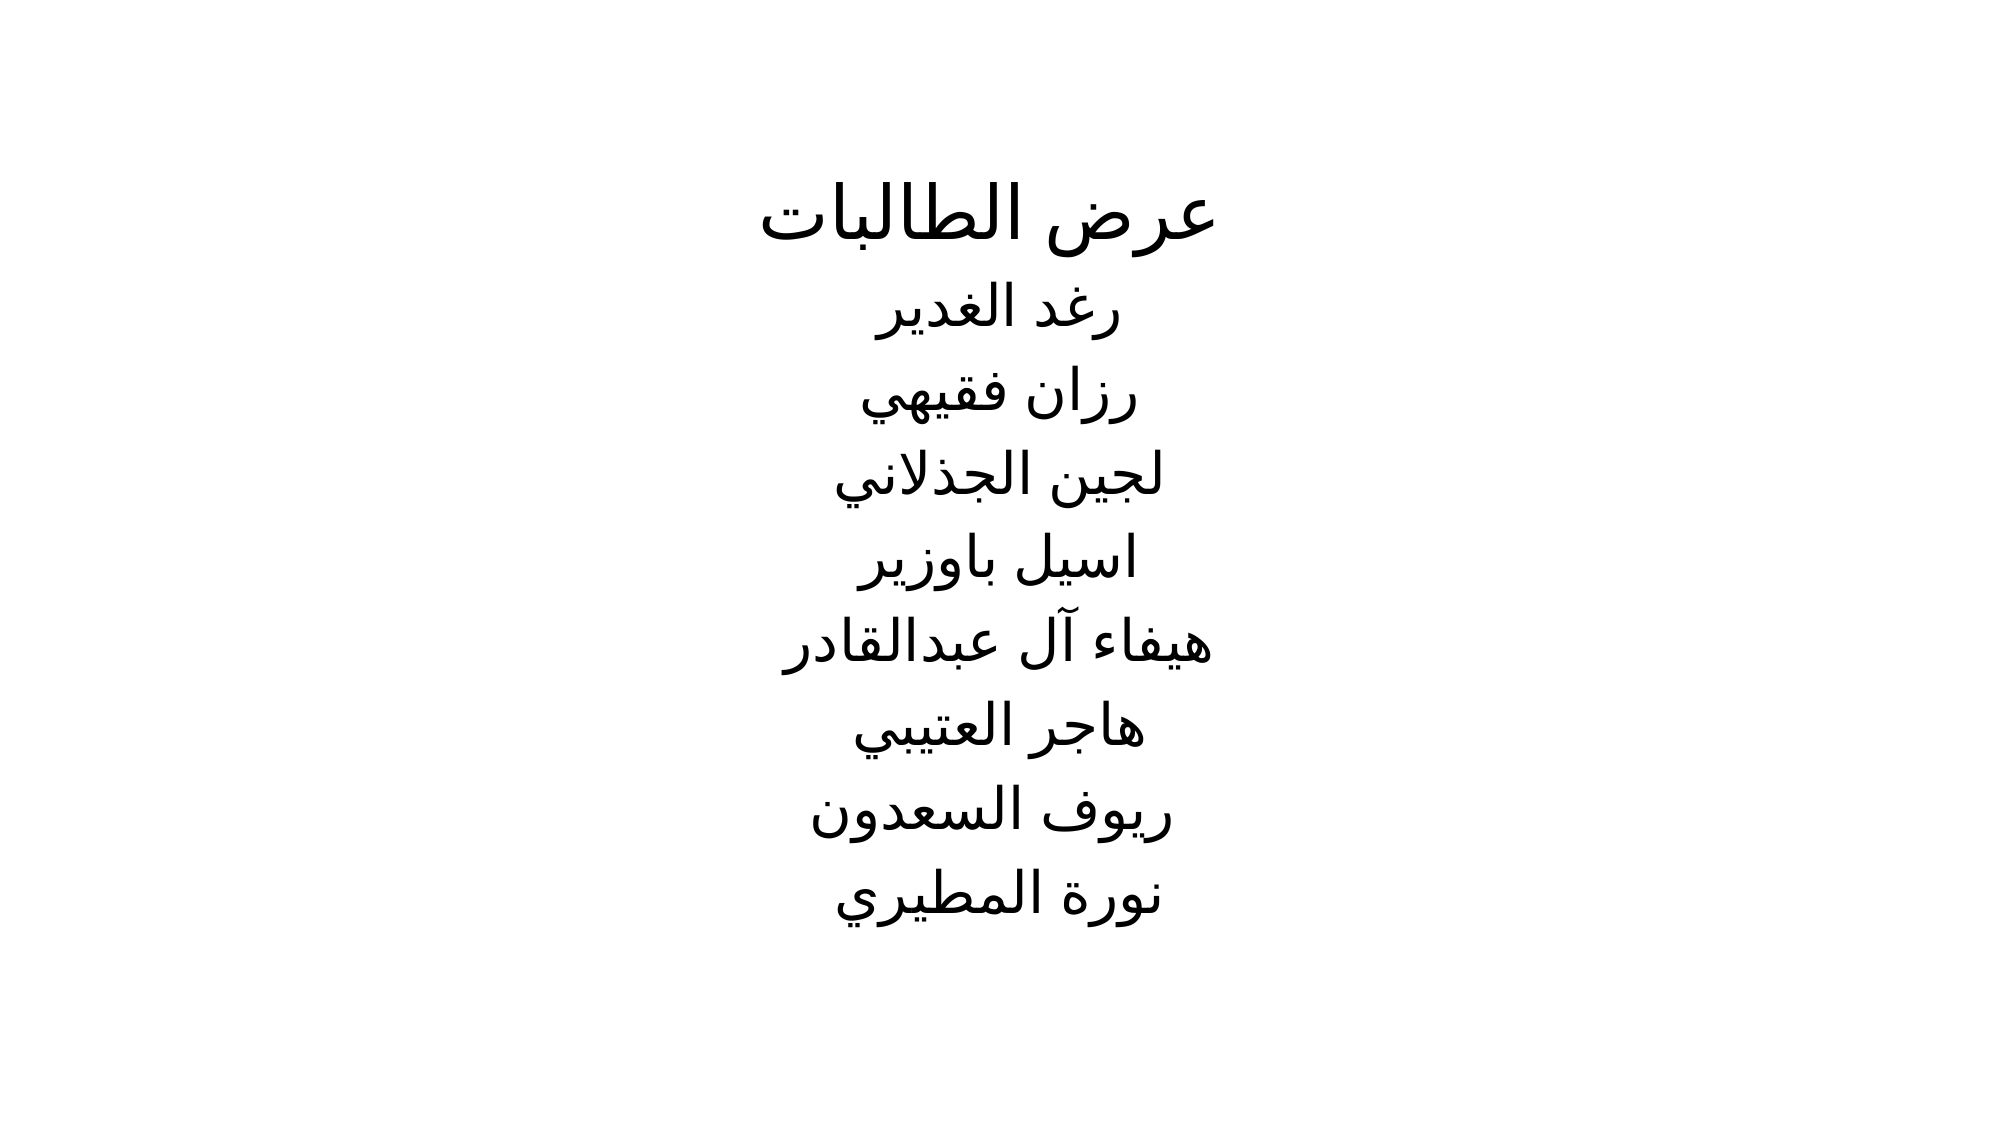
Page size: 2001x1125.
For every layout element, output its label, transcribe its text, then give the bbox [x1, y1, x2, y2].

subtitle عرض الطالبات رغد الغدير رزان فقيهي لجين الجذلاني اسيل باوزير هيفاء آل عبدالقادر هاجر العتيبي ريوف السعدون نورة المطيري [249, 166, 1750, 1029]
